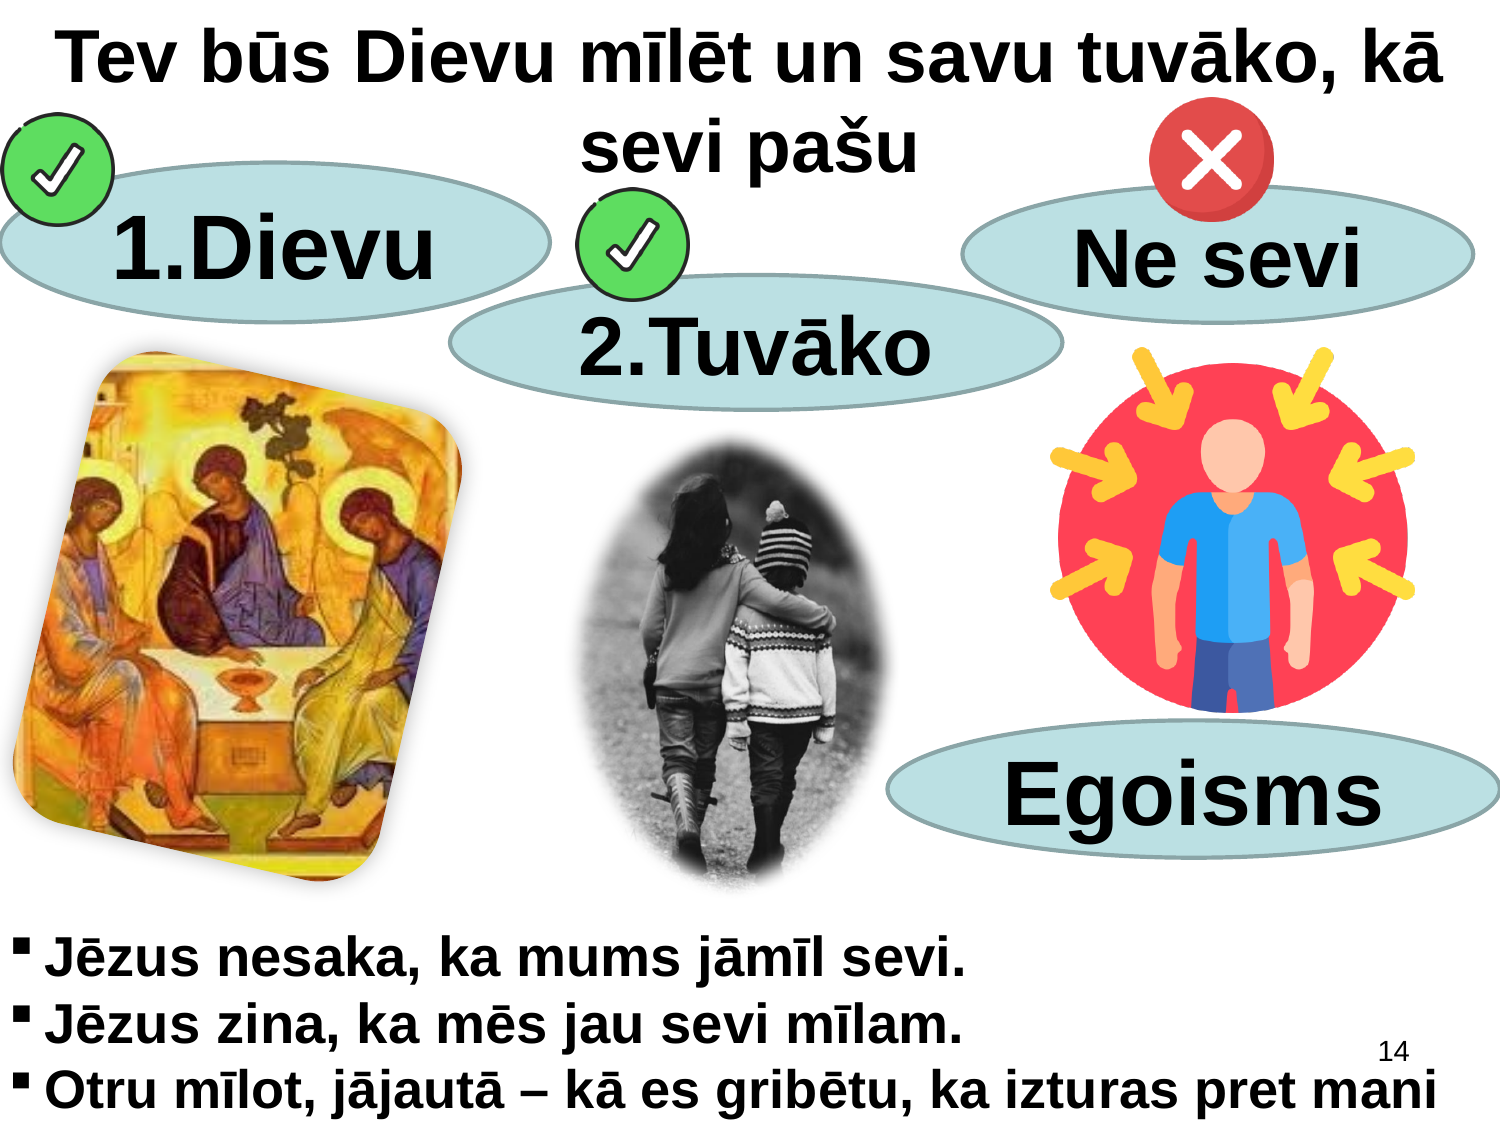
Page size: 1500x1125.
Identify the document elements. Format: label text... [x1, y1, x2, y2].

text_box 2.Tuvāko [447, 272, 1065, 412]
picture [1049, 347, 1415, 713]
picture [0, 112, 115, 228]
text_box Ne sevi [960, 195, 1476, 325]
picture [12, 351, 462, 882]
picture [562, 424, 901, 901]
text_box Egoisms [904, 721, 1500, 860]
text_box Jēzus nesaka, ka mums jāmīl sevi. Jēzus zina, ka mēs jau sevi mīlam. Otru mīlot, jājautā – kā es gribētu, ka izturas pret mani [0, 912, 1494, 1125]
text_box 1.Dievu [0, 195, 553, 325]
picture [1149, 97, 1274, 222]
picture [574, 187, 690, 303]
text_box Tev būs Dievu mīlēt un savu tuvāko, kā sevi pašu [0, 0, 1500, 195]
